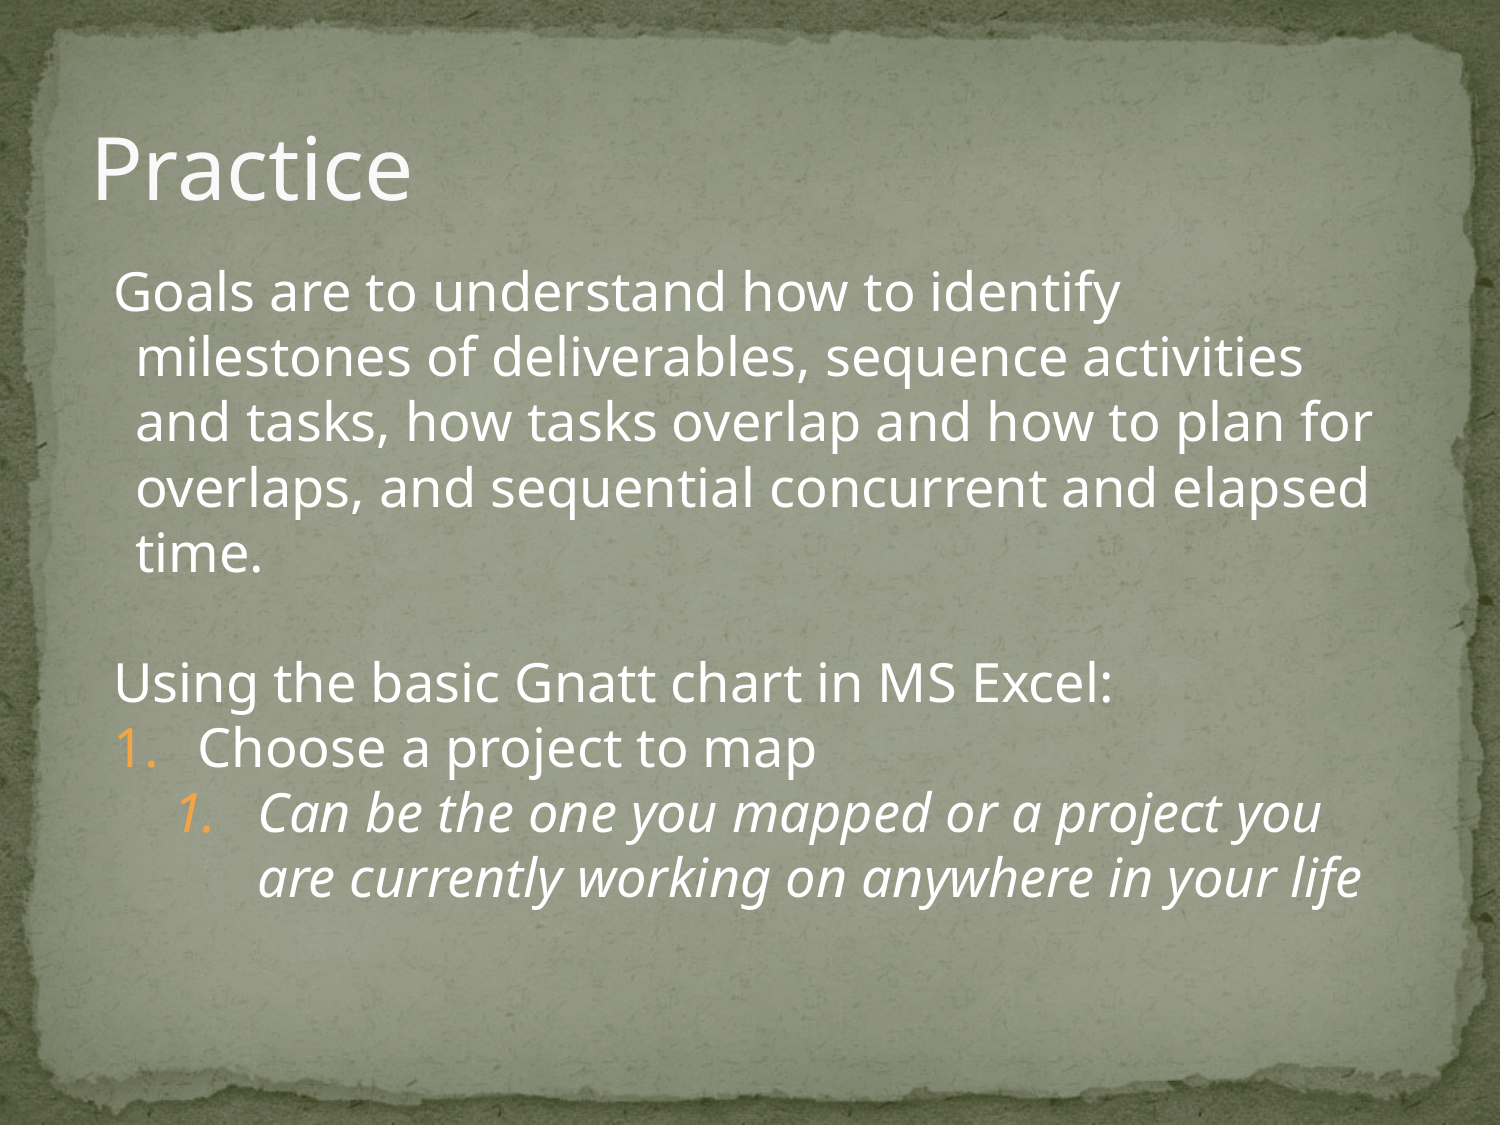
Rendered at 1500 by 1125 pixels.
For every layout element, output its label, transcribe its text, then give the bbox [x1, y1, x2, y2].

list Goals are to understand how to identify milestones of deliverables, sequence activities and tasks, how tasks overlap and how to plan for overlaps, and sequential concurrent and elapsed time. Using the basic Gnatt chart in MS Excel: Choose a project to map Can be the one you mapped or a project you are currently working on anywhere in your life [75, 249, 1425, 1000]
picture [0, 0, 1500, 1125]
title Practice [75, 24, 1425, 225]
